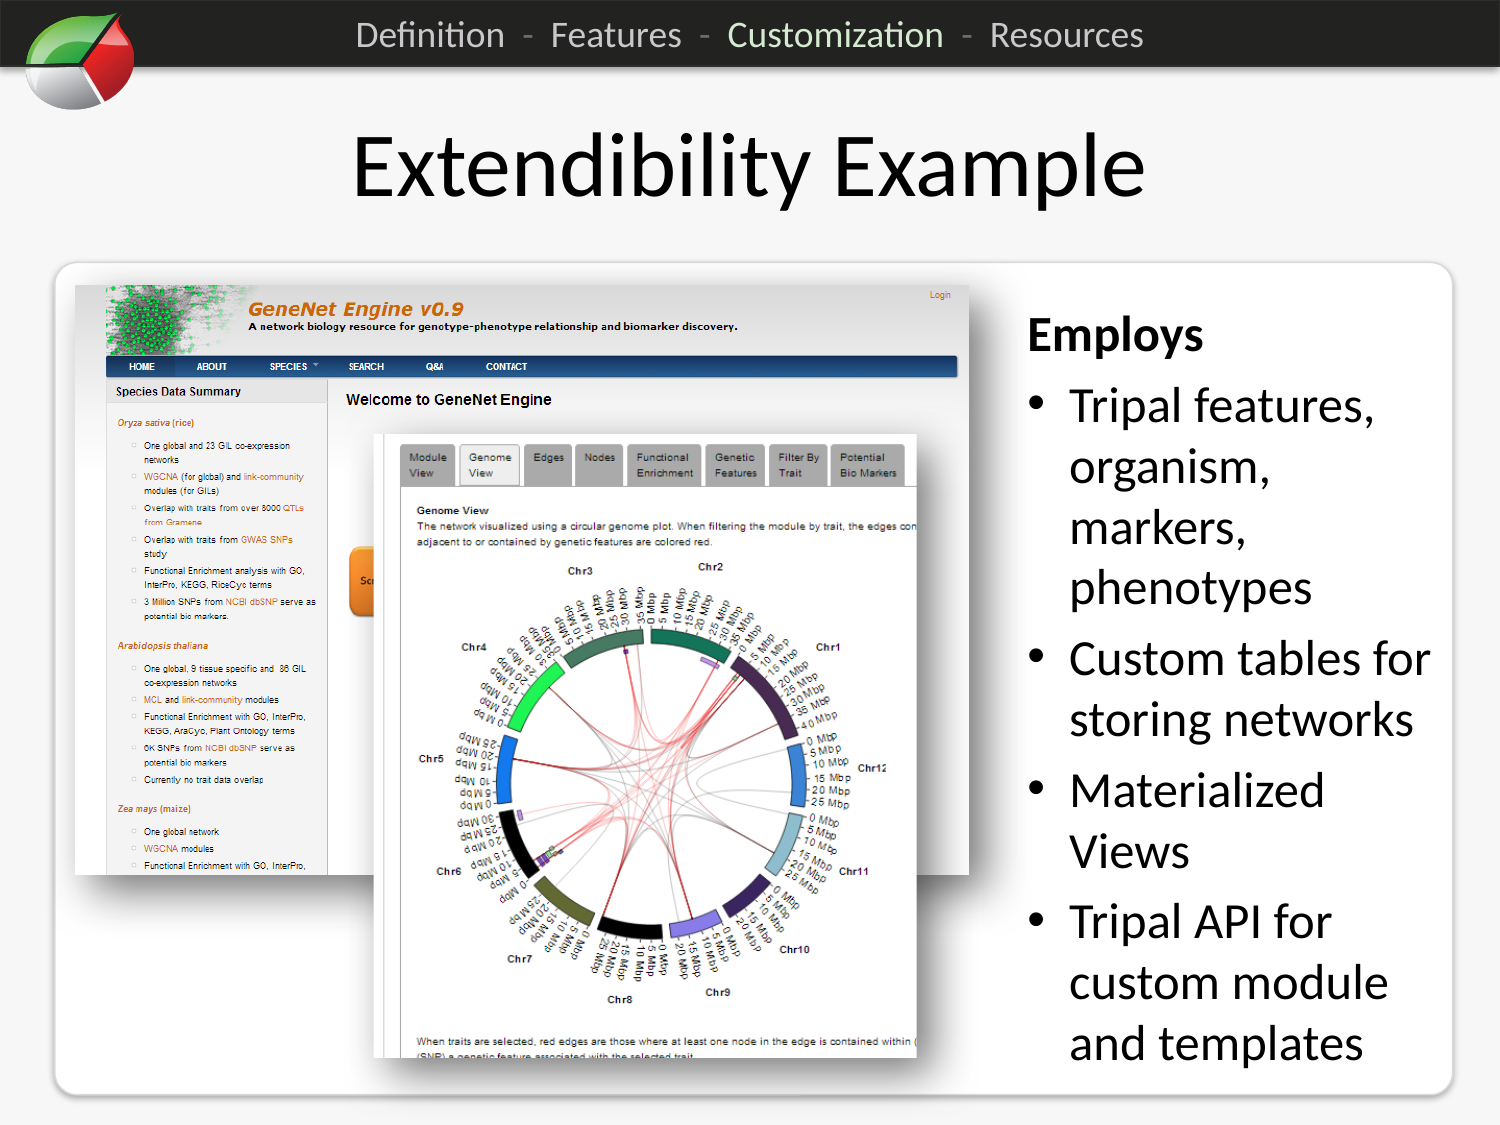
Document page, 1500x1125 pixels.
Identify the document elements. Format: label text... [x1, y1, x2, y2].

text_box Definition - Features - Customization - Resources [0, 0, 1500, 67]
list Employs Tripal features, organism, markers, phenotypes Custom tables for storing networks Materialized Views Tripal API for custom module and templates [1012, 293, 1462, 1088]
title Extendibility Example [75, 76, 1425, 254]
picture [24, 6, 138, 112]
picture [74, 284, 970, 1058]
text_box [53, 261, 1454, 1096]
